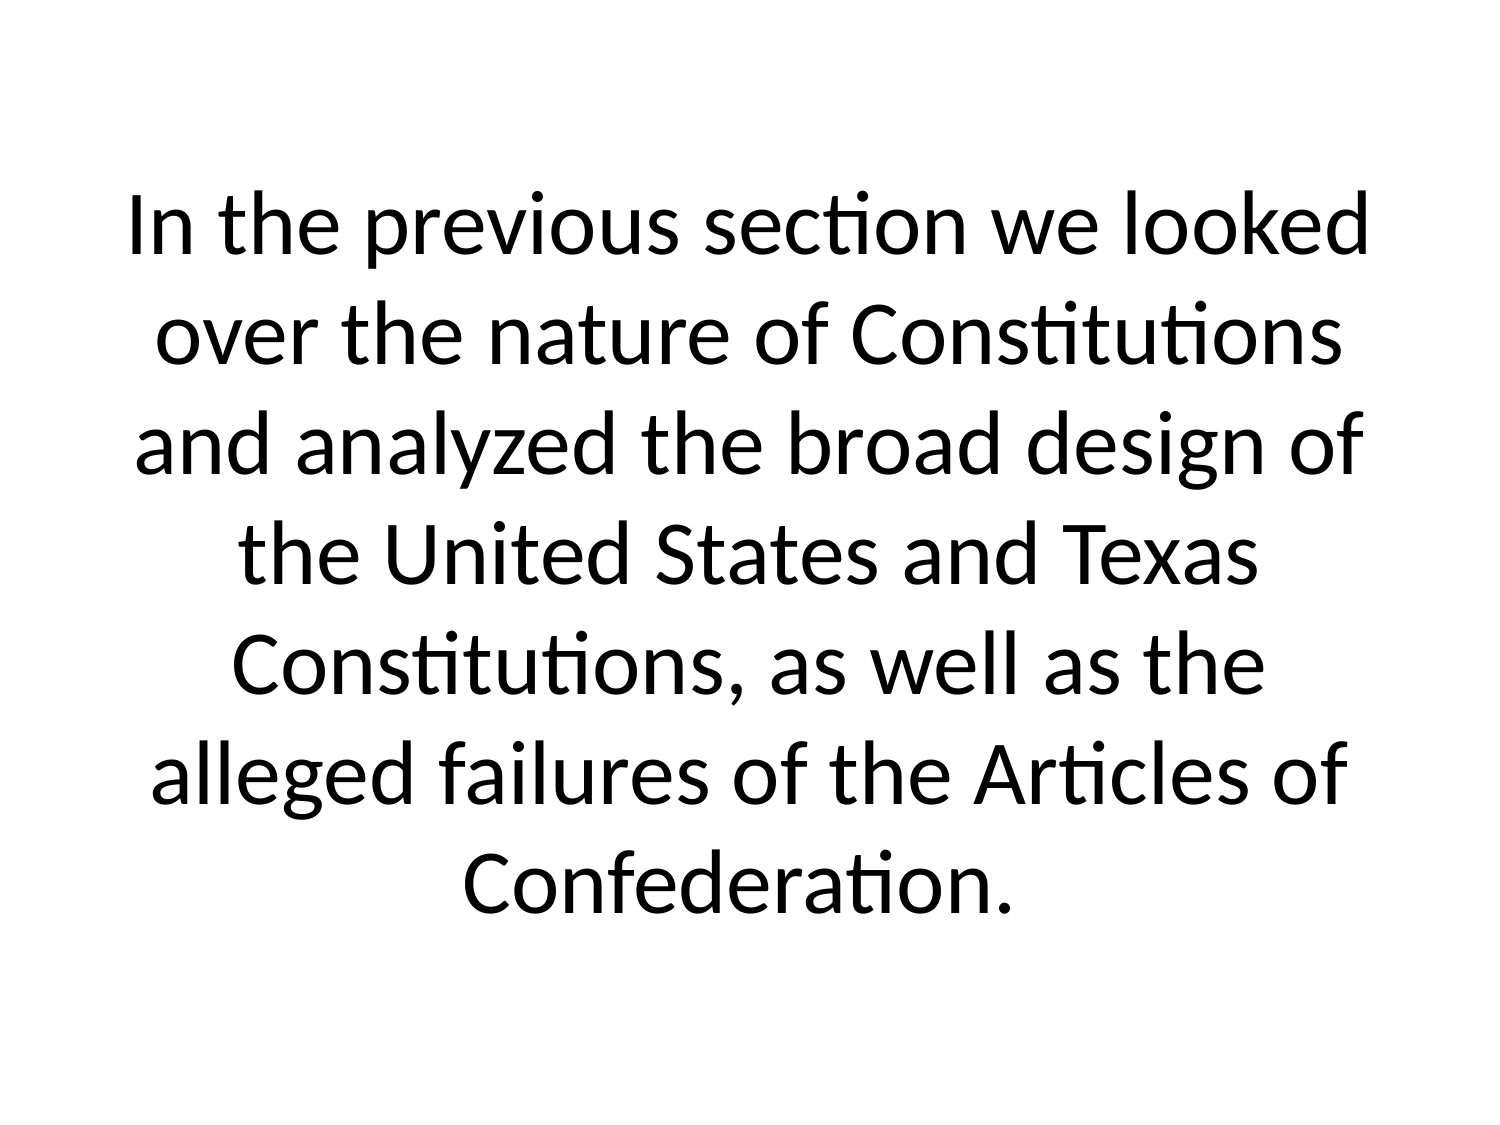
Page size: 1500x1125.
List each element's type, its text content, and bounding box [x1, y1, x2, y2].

title In the previous section we looked over the nature of Constitutions and analyzed the broad design of the United States and Texas Constitutions, as well as the alleged failures of the Articles of Confederation. [74, 44, 1426, 1051]
